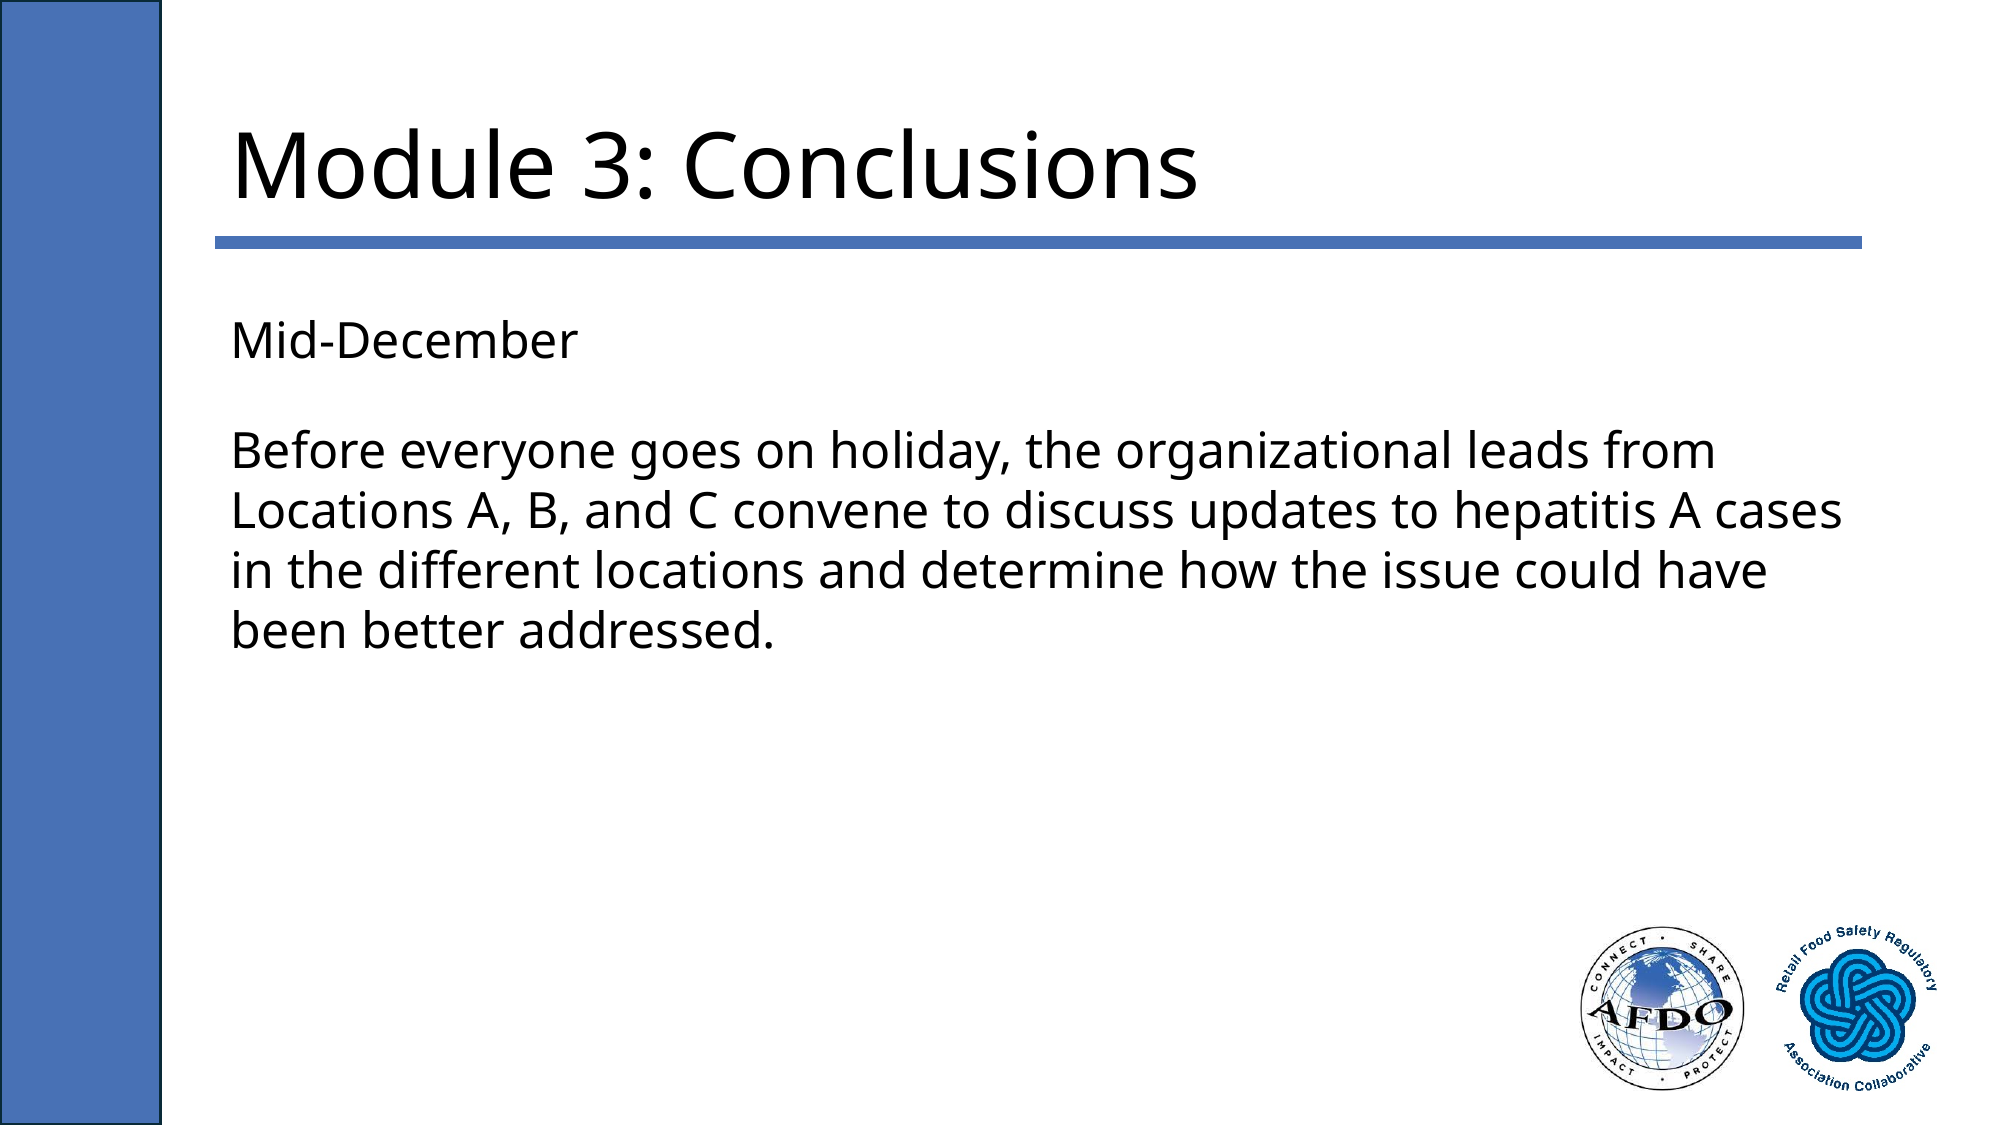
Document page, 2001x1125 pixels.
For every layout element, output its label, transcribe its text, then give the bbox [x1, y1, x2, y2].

list Mid-December Before everyone goes on holiday, the organizational leads from Locations A, B, and C convene to discuss updates to hepatitis A cases in the different locations and determine how the issue could have been better addressed. [215, 301, 1863, 955]
picture [1776, 925, 1937, 1091]
title Module 3: Conclusions [215, 110, 1863, 227]
picture [1579, 955, 1745, 1091]
